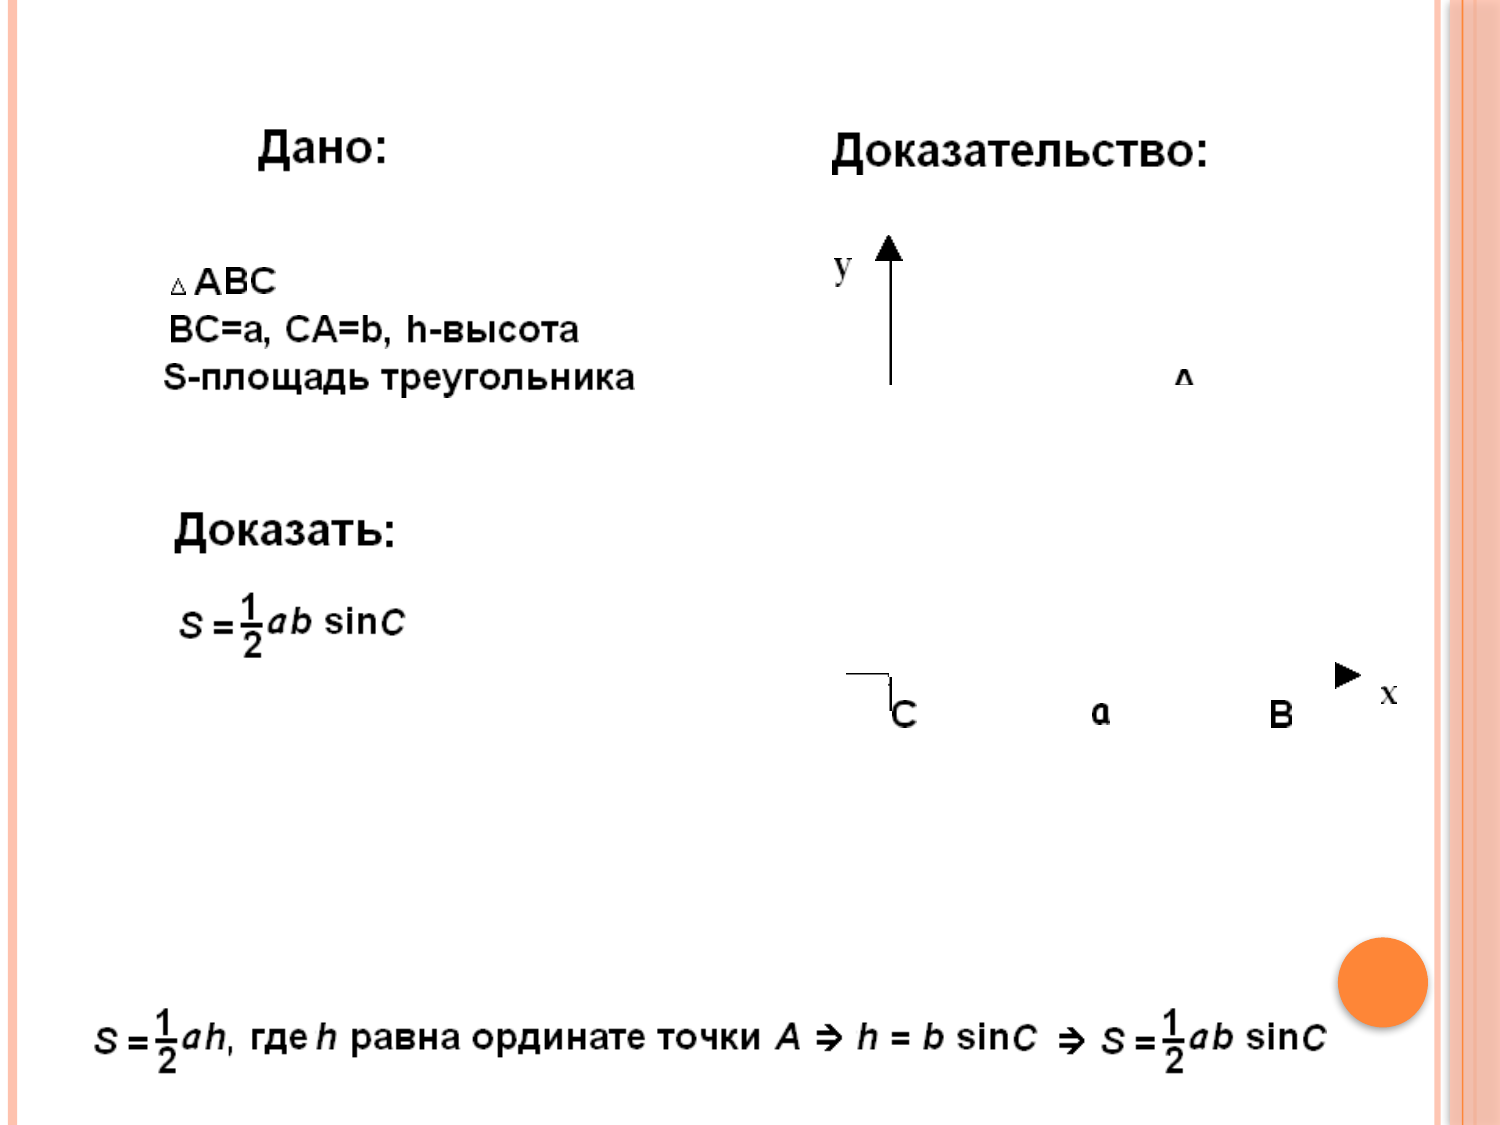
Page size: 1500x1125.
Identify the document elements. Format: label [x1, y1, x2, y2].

picture [116, 491, 443, 571]
picture [1270, 700, 1292, 728]
picture [175, 585, 413, 678]
picture [170, 315, 580, 349]
picture [93, 1007, 1327, 1076]
picture [846, 234, 1361, 728]
picture [251, 266, 276, 295]
picture [1091, 703, 1110, 725]
picture [257, 128, 387, 174]
picture [833, 258, 853, 288]
picture [193, 267, 222, 296]
picture [163, 362, 635, 399]
picture [831, 128, 1208, 175]
picture [226, 266, 248, 295]
picture [1380, 686, 1398, 705]
picture [170, 278, 186, 296]
